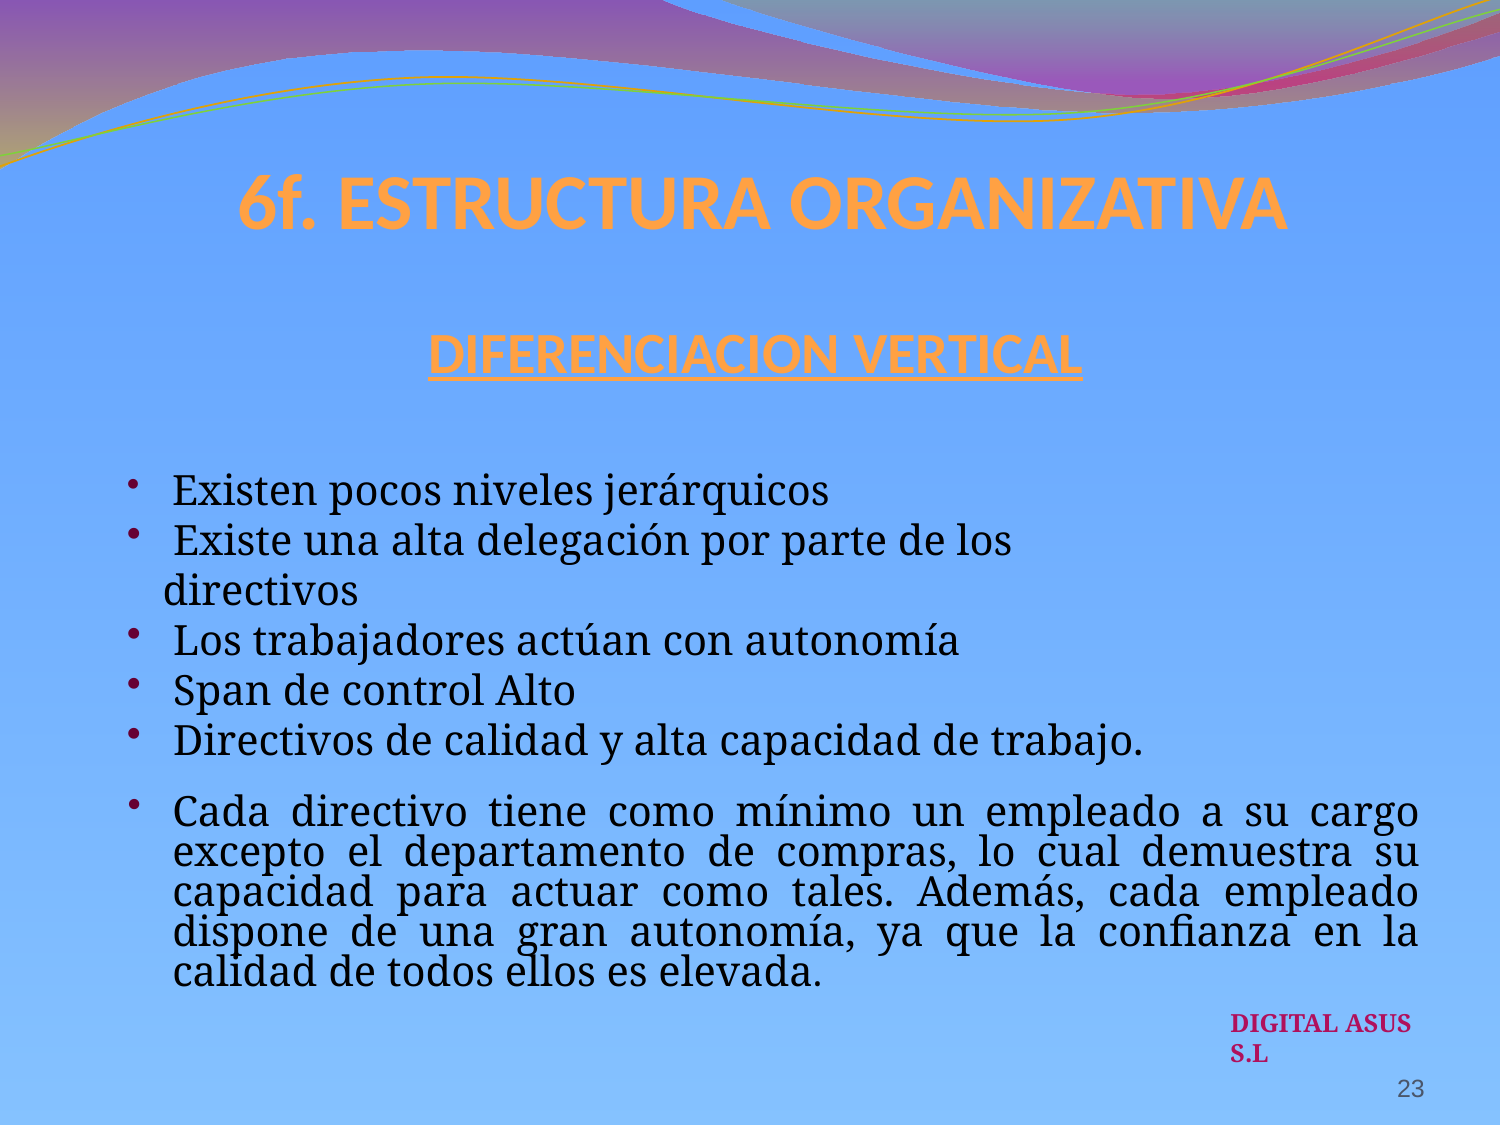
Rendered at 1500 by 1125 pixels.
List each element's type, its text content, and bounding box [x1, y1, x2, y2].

slide_number 23 [1299, 1042, 1425, 1103]
text_box Flexibilidad: [704, 13, 773, 18]
list Cada directivo tiene como mínimo un empleado a su cargo excepto el departamento de compras, lo cual demuestra su capacidad para actuar como tales. Además, cada empleado dispone de una gran autonomía, ya que la confianza en la calidad de todos ellos es elevada. [112, 786, 1436, 1001]
text_box DIGITAL ASUS S.L [1230, 1019, 1453, 1068]
text_box DIFERENCIACION VERTICAL [253, 302, 1258, 386]
text_box 6f. ESTRUCTURA ORGANIZATIVA [88, 137, 1439, 246]
text_box Existen pocos niveles jerárquicos Existe una alta delegación por parte de los directivos Los trabajadores actúan con autonomía Span de control Alto Directivos de calidad y alta capacidad de trabajo. [112, 456, 1211, 772]
